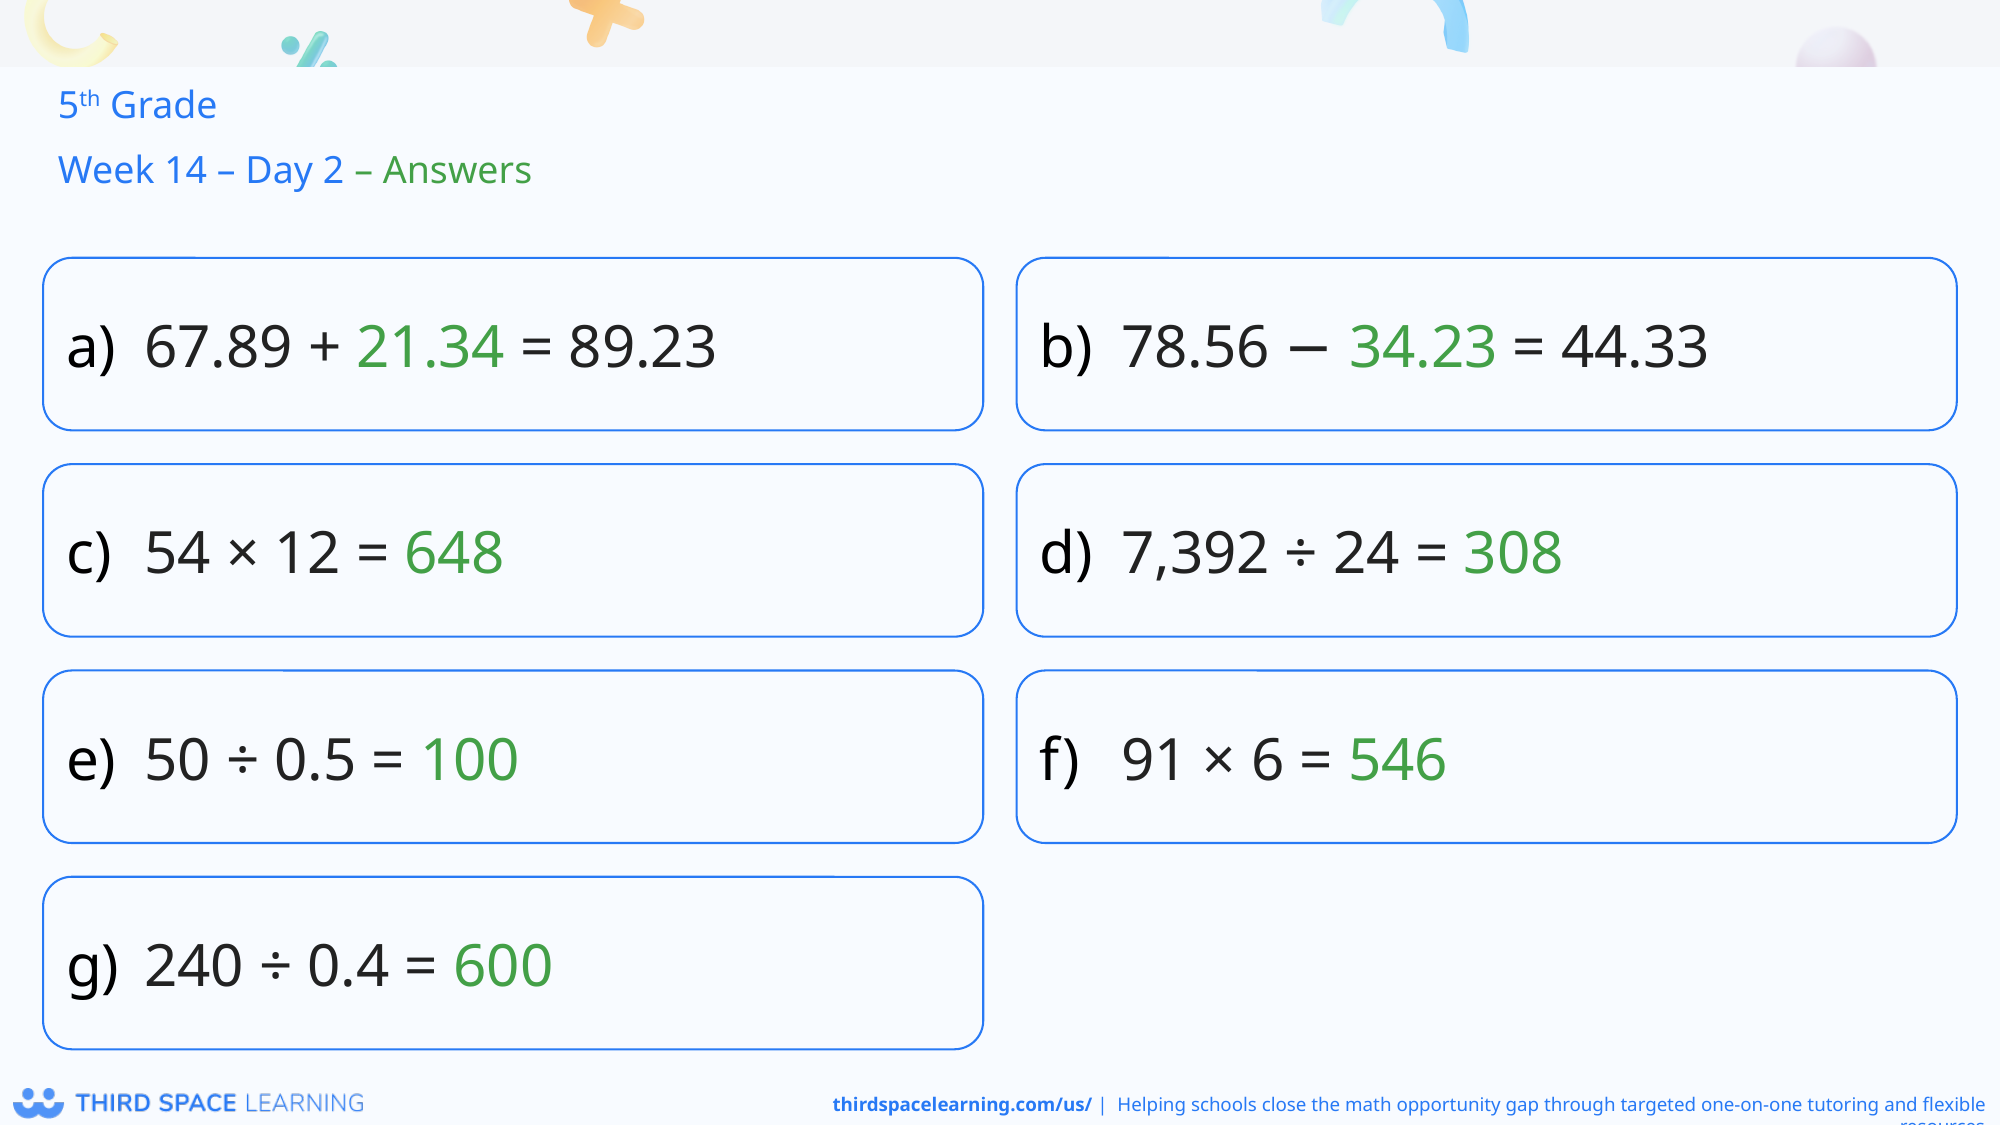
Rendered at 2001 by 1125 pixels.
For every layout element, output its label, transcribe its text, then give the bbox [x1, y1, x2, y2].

list 54 × 12 = 648 [129, 478, 962, 623]
picture [0, 0, 2000, 67]
text_box 5th Grade Week 14 – Day 2 – Answers [43, 73, 705, 212]
list 78.56 − 34.23 = 44.33 [1106, 272, 1939, 416]
list 50 ÷ 0.5 = 100 [129, 684, 962, 829]
list 91 × 6 = 546 [1106, 684, 1939, 829]
list 67.89 + 21.34 = 89.23 [129, 272, 962, 416]
picture [13, 1088, 365, 1119]
list 240 ÷ 0.4 = 600 [129, 891, 962, 1035]
list 7,392 ÷ 24 = 308 [1106, 478, 1939, 623]
